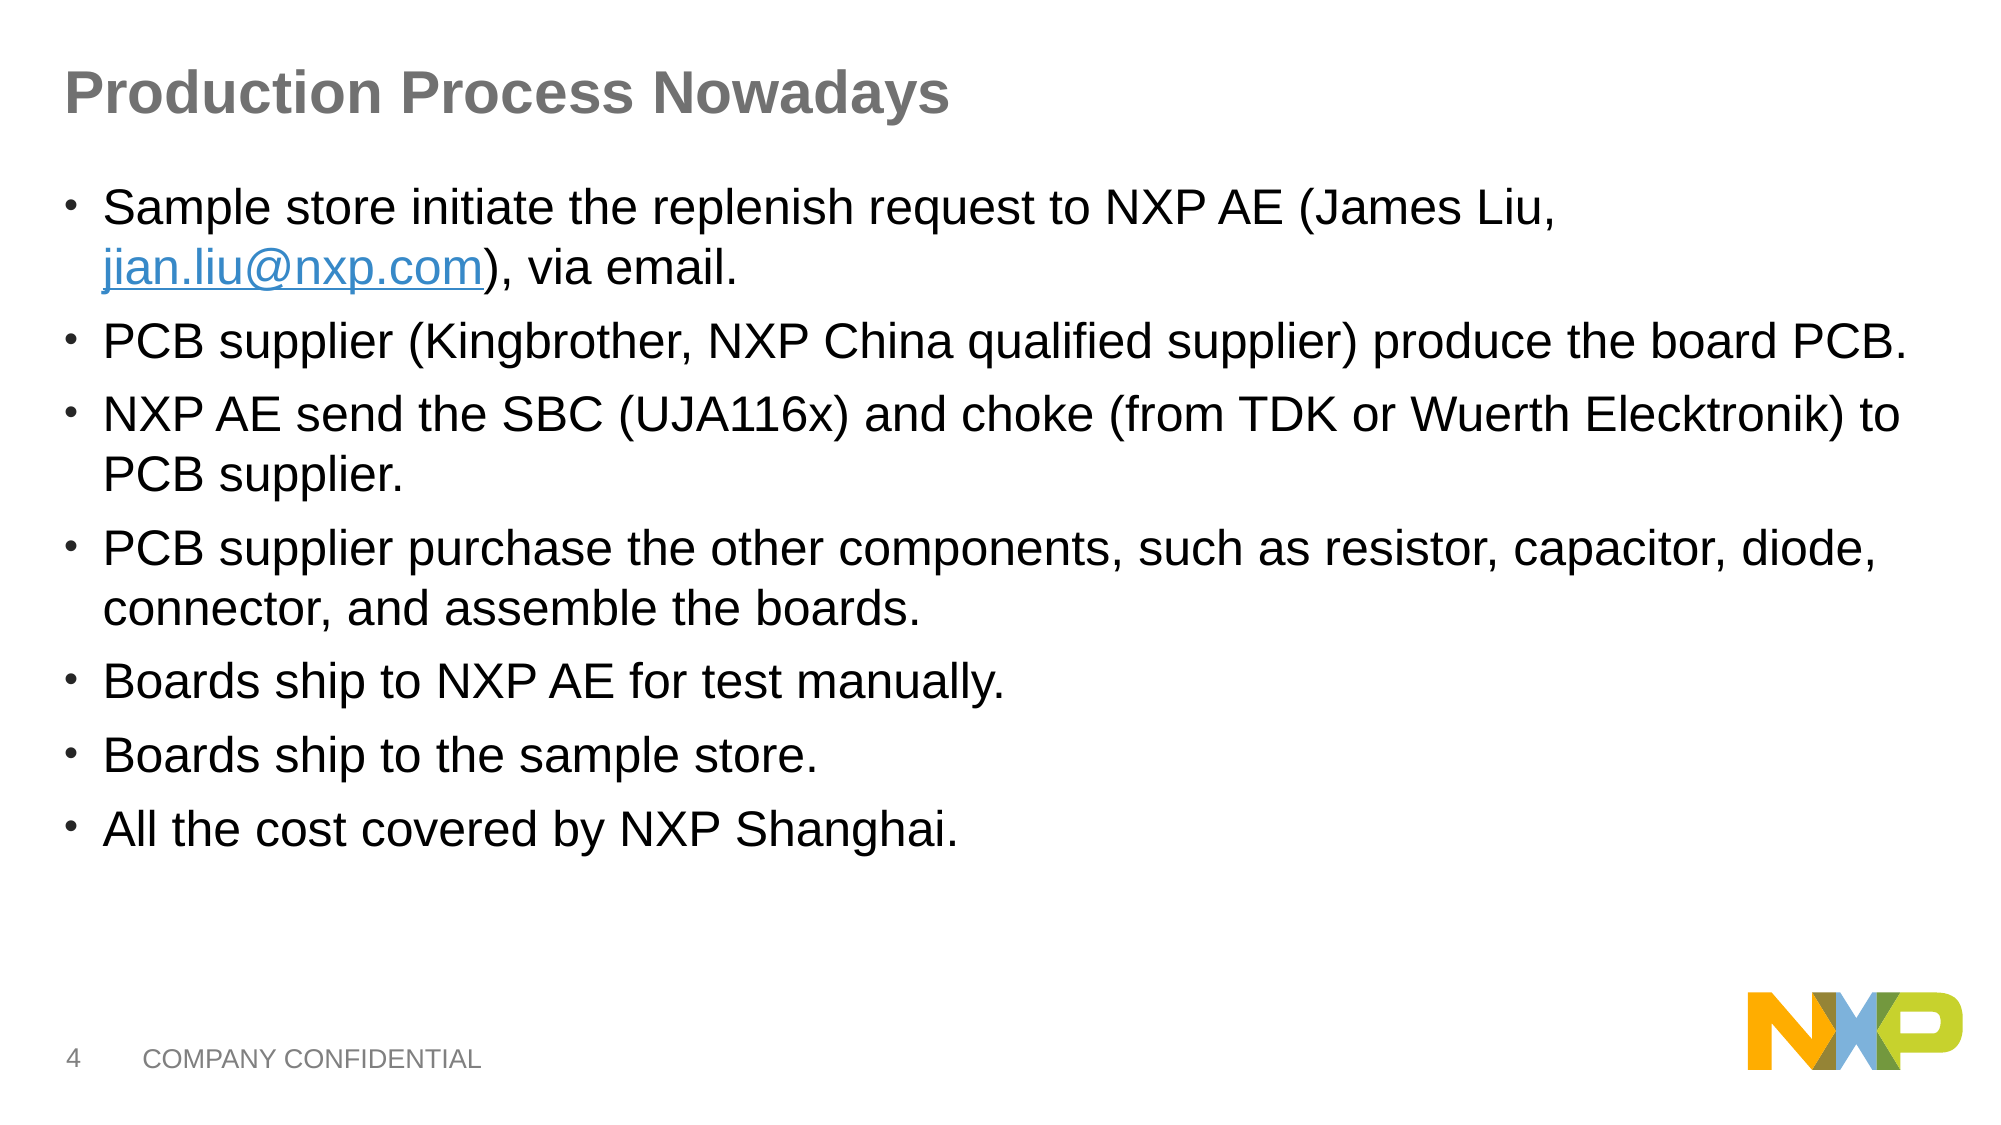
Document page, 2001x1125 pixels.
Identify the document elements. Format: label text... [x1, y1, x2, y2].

list Sample store initiate the replenish request to NXP AE (James Liu, jian.liu@nxp.com), via email. PCB supplier (Kingbrother, NXP China qualified supplier) produce the board PCB. NXP AE send the SBC (UJA116x) and choke (from TDK or Wuerth Elecktronik) to PCB supplier. PCB supplier purchase the other components, such as resistor, capacitor, diode, connector, and assemble the boards. Boards ship to NXP AE for test manually. Boards ship to the sample store. All the cost covered by NXP Shanghai. [49, 167, 1963, 933]
title Production Process Nowadays [48, 45, 1963, 154]
